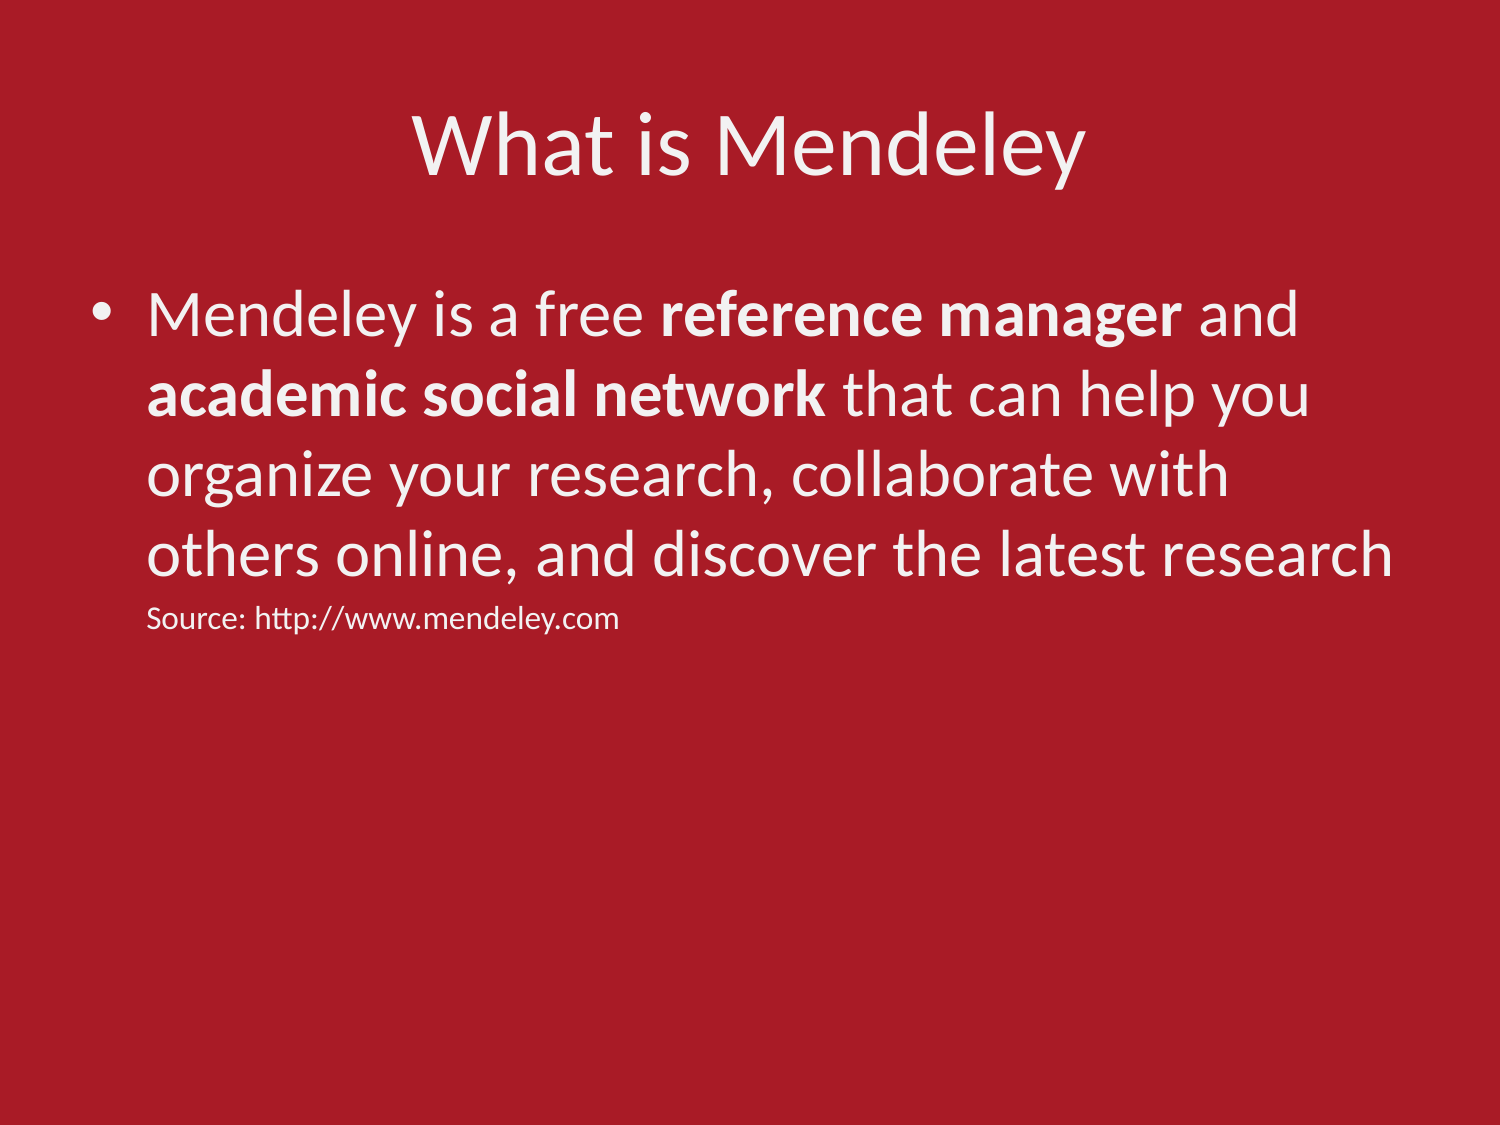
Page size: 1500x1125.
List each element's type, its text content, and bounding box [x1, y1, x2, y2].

title What is Mendeley [75, 45, 1425, 233]
list Mendeley is a free reference manager and academic social network that can help you organize your research, collaborate with others online, and discover the latest research Source: http://www.mendeley.com [75, 262, 1425, 1005]
